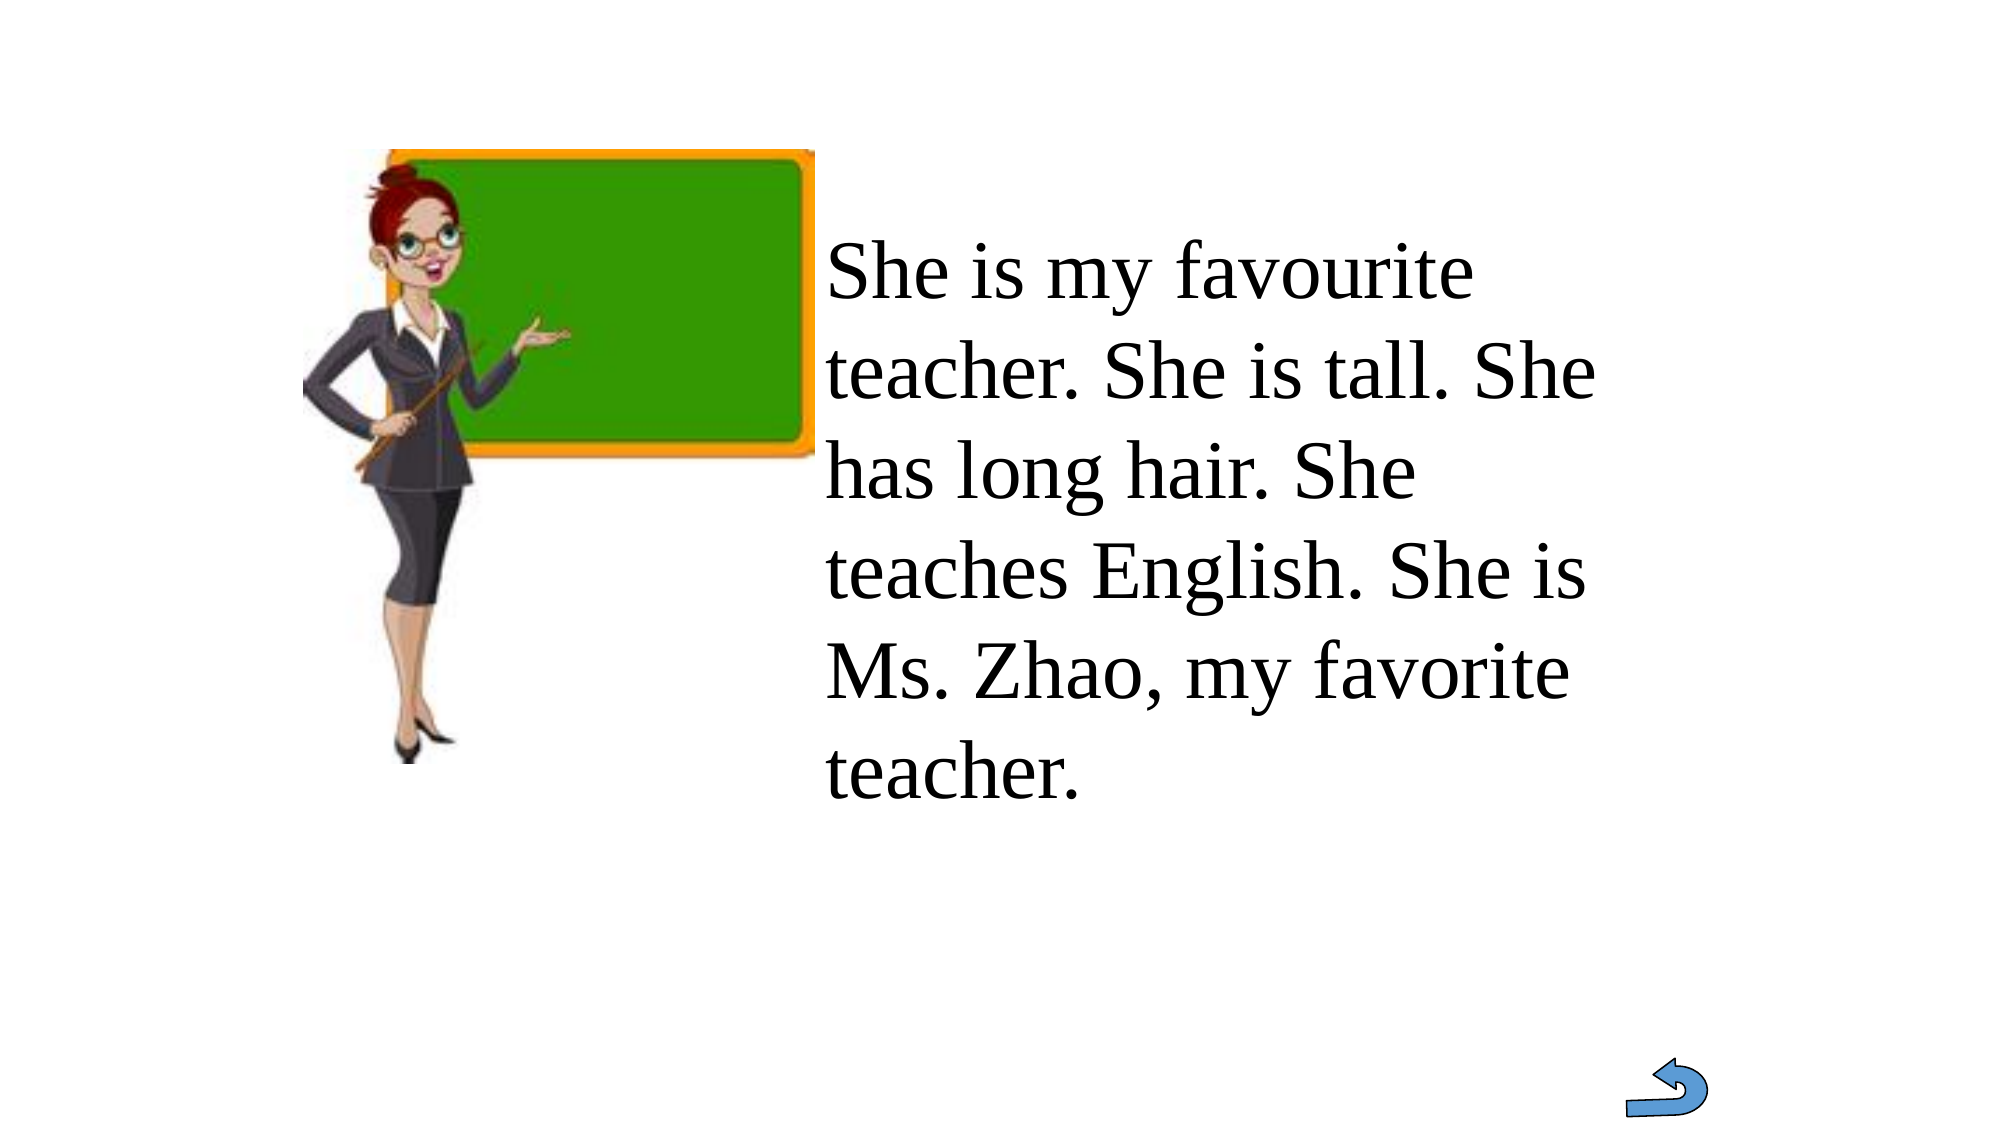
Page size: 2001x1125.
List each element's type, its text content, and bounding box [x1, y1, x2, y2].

text_box She is my favourite teacher. She is tall. She has long hair. She teaches English. She is Ms. Zhao, my favorite teacher. [810, 207, 1709, 823]
text_box [1626, 1058, 1708, 1117]
picture [303, 149, 815, 764]
